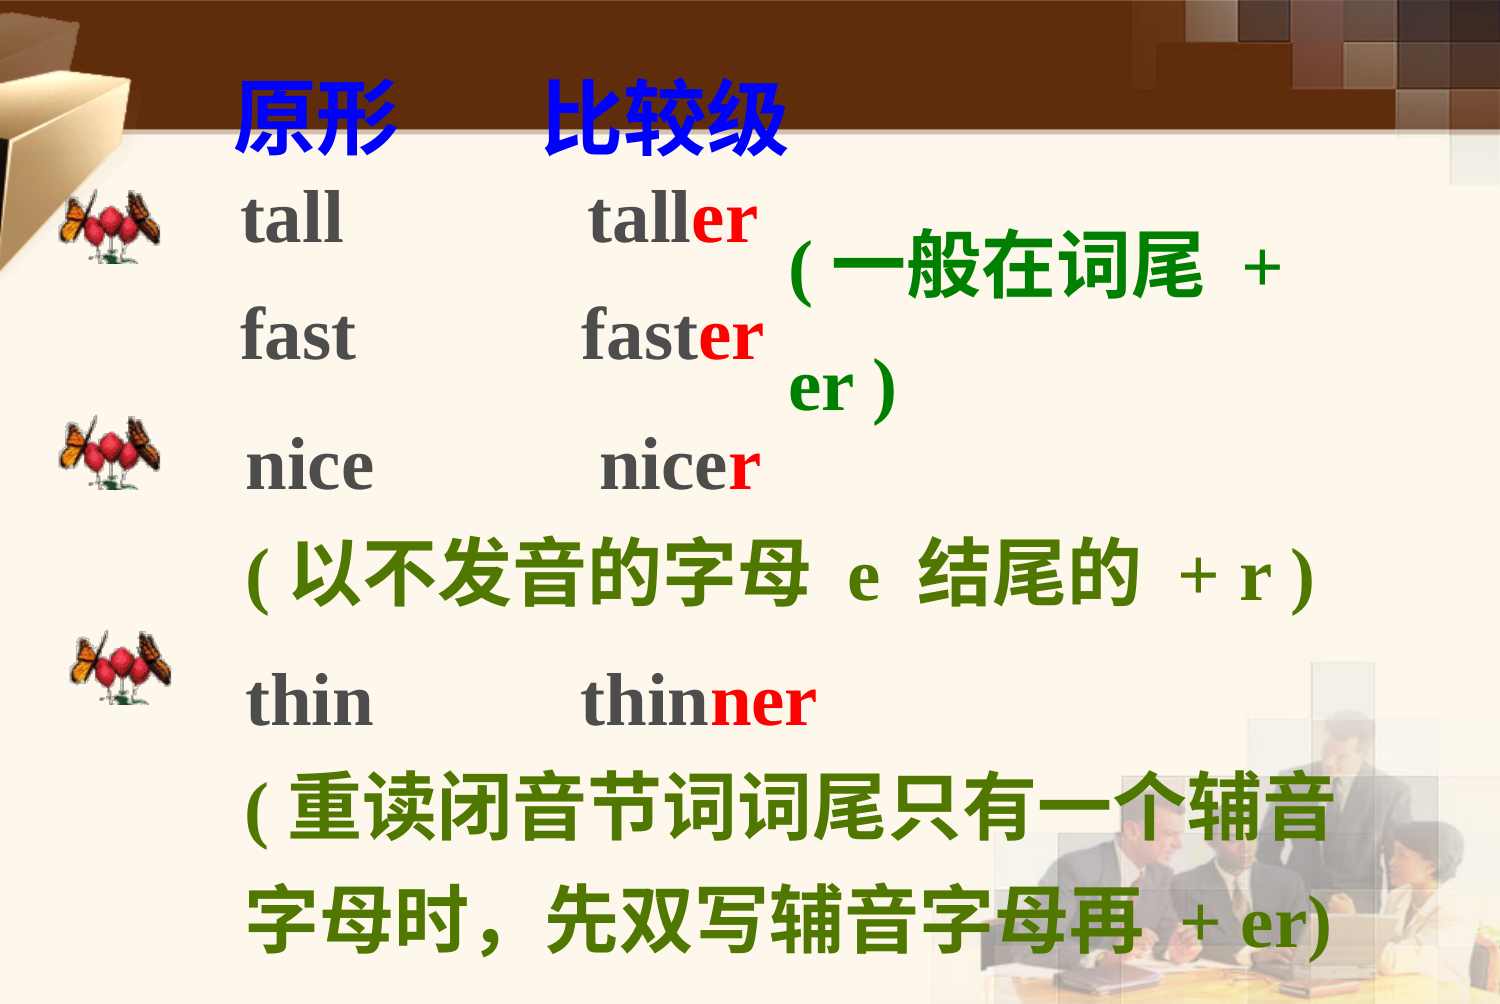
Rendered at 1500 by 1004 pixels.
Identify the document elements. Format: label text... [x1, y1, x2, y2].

text_box nice nicer [230, 379, 777, 491]
text_box 原形 [218, 27, 479, 173]
text_box (一般在词尾 + er ) [773, 183, 1376, 433]
text_box (重读闭音节词词尾只有一个辅音字母时，先双写辅音字母再 + er) [229, 729, 1388, 970]
text_box (以不发音的字母 e 结尾的 + r ) [230, 491, 1400, 624]
picture [0, 0, 1500, 1004]
text_box tall taller fast faster [206, 132, 798, 382]
text_box 比较级 [525, 28, 928, 174]
text_box thin thinner [230, 624, 869, 729]
